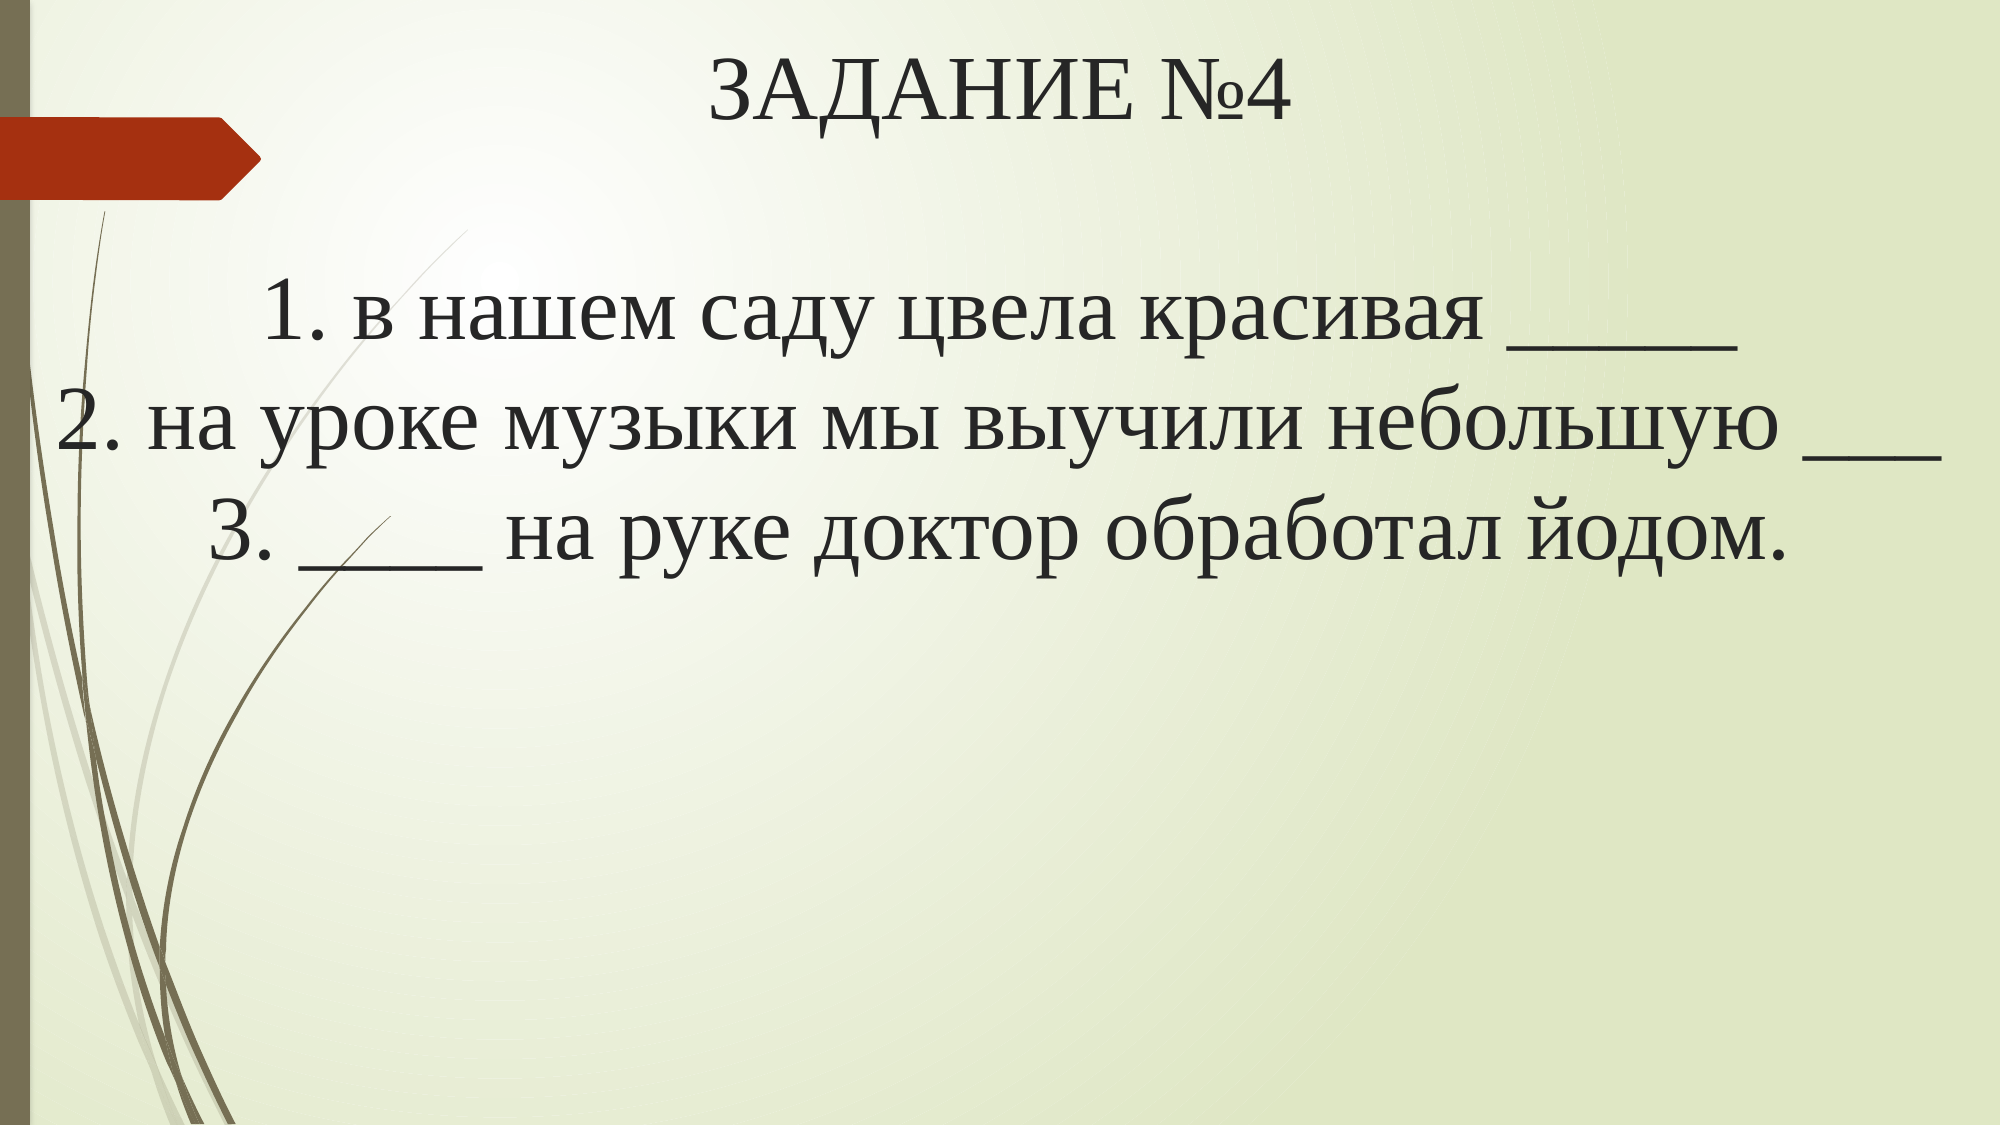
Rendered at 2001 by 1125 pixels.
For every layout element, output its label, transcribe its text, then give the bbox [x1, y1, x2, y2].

title ЗАДАНИЕ №4 1. в нашем саду цвела красивая _____ 2. на уроке музыки мы выучили небольшую ___ 3. ____ на руке доктор обработал йодом. [0, 20, 2000, 1035]
